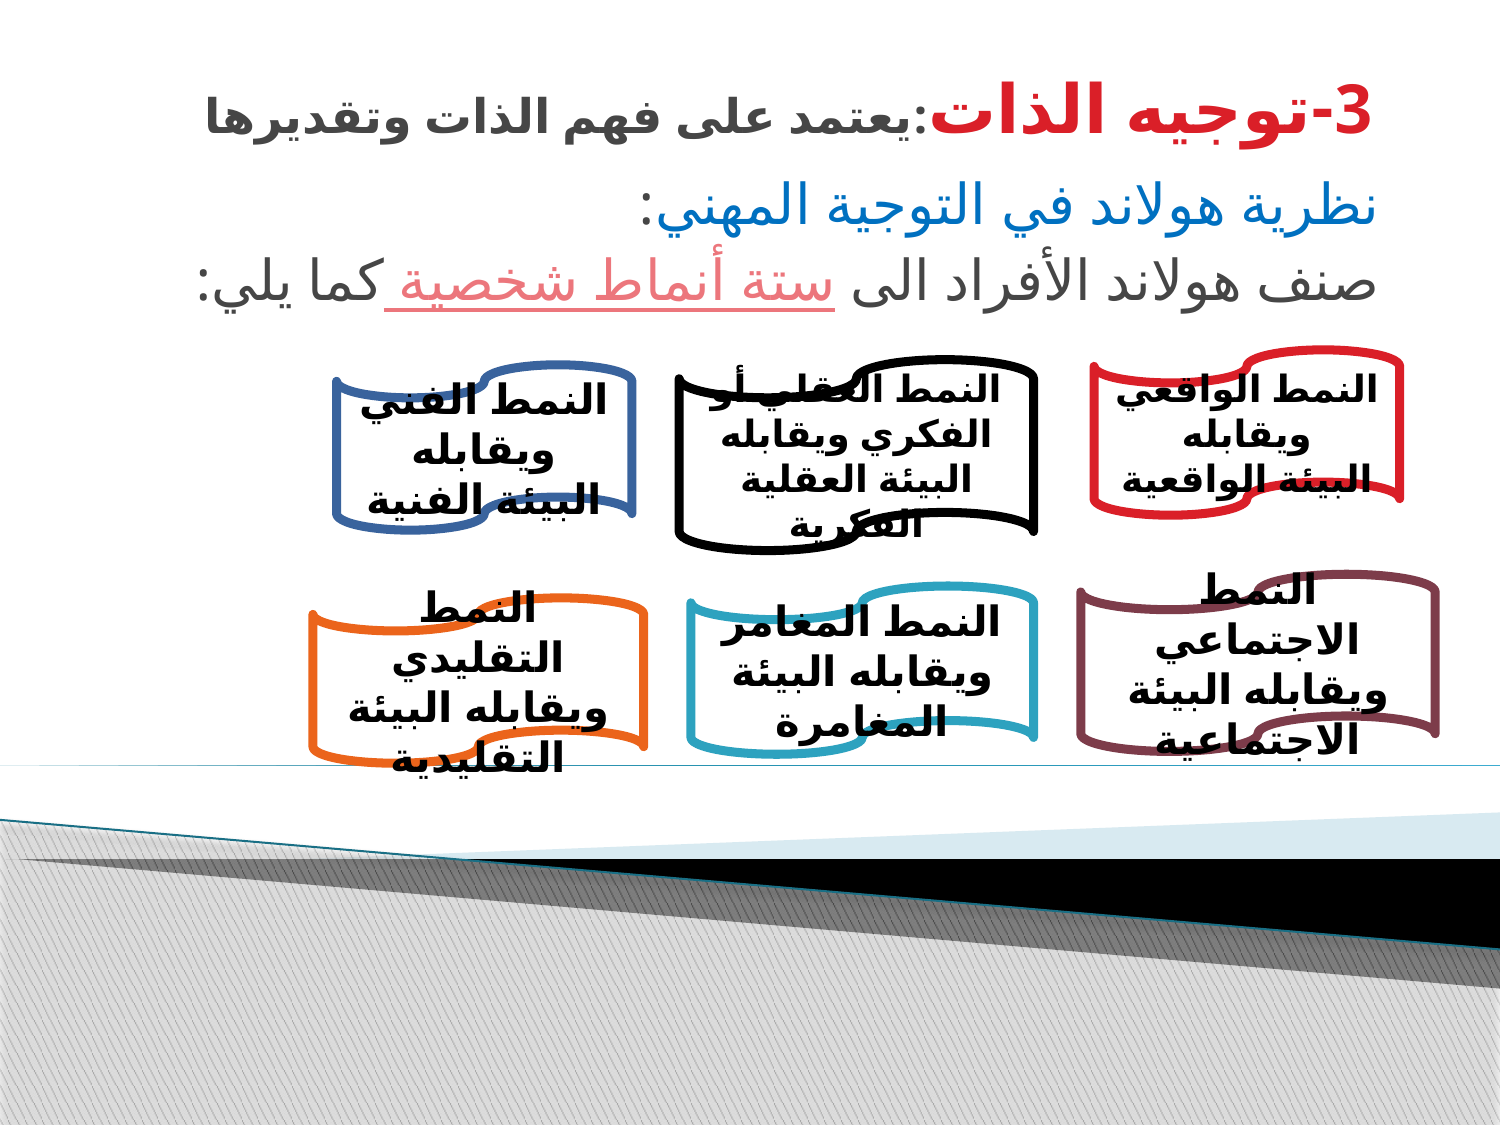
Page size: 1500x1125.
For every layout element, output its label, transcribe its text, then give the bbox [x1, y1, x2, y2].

text_box النمط الفني ويقابله البيئة الفنية [332, 360, 637, 535]
subtitle نظرية هولاند في التوجية المهني: صنف هولاند الأفراد الى ستة أنماط شخصية كما يلي: [112, 160, 1388, 790]
text_box النمط العقلي أو الفكري ويقابله البيئة العقلية الفكرية [674, 355, 1039, 556]
text_box النمط الواقعي ويقابله البيئة الواقعية [1089, 345, 1405, 520]
text_box النمط الاجتماعي ويقابله البيئة الاجتماعية [1076, 569, 1440, 756]
text_box النمط التقليدي ويقابله البيئة التقليدية [308, 593, 649, 768]
picture [5, 859, 1500, 989]
text_box النمط المغامر ويقابله البيئة المغامرة [686, 581, 1039, 759]
title 3-توجيه الذات:يعتمد على فهم الذات وتقديرها [112, 19, 1388, 160]
